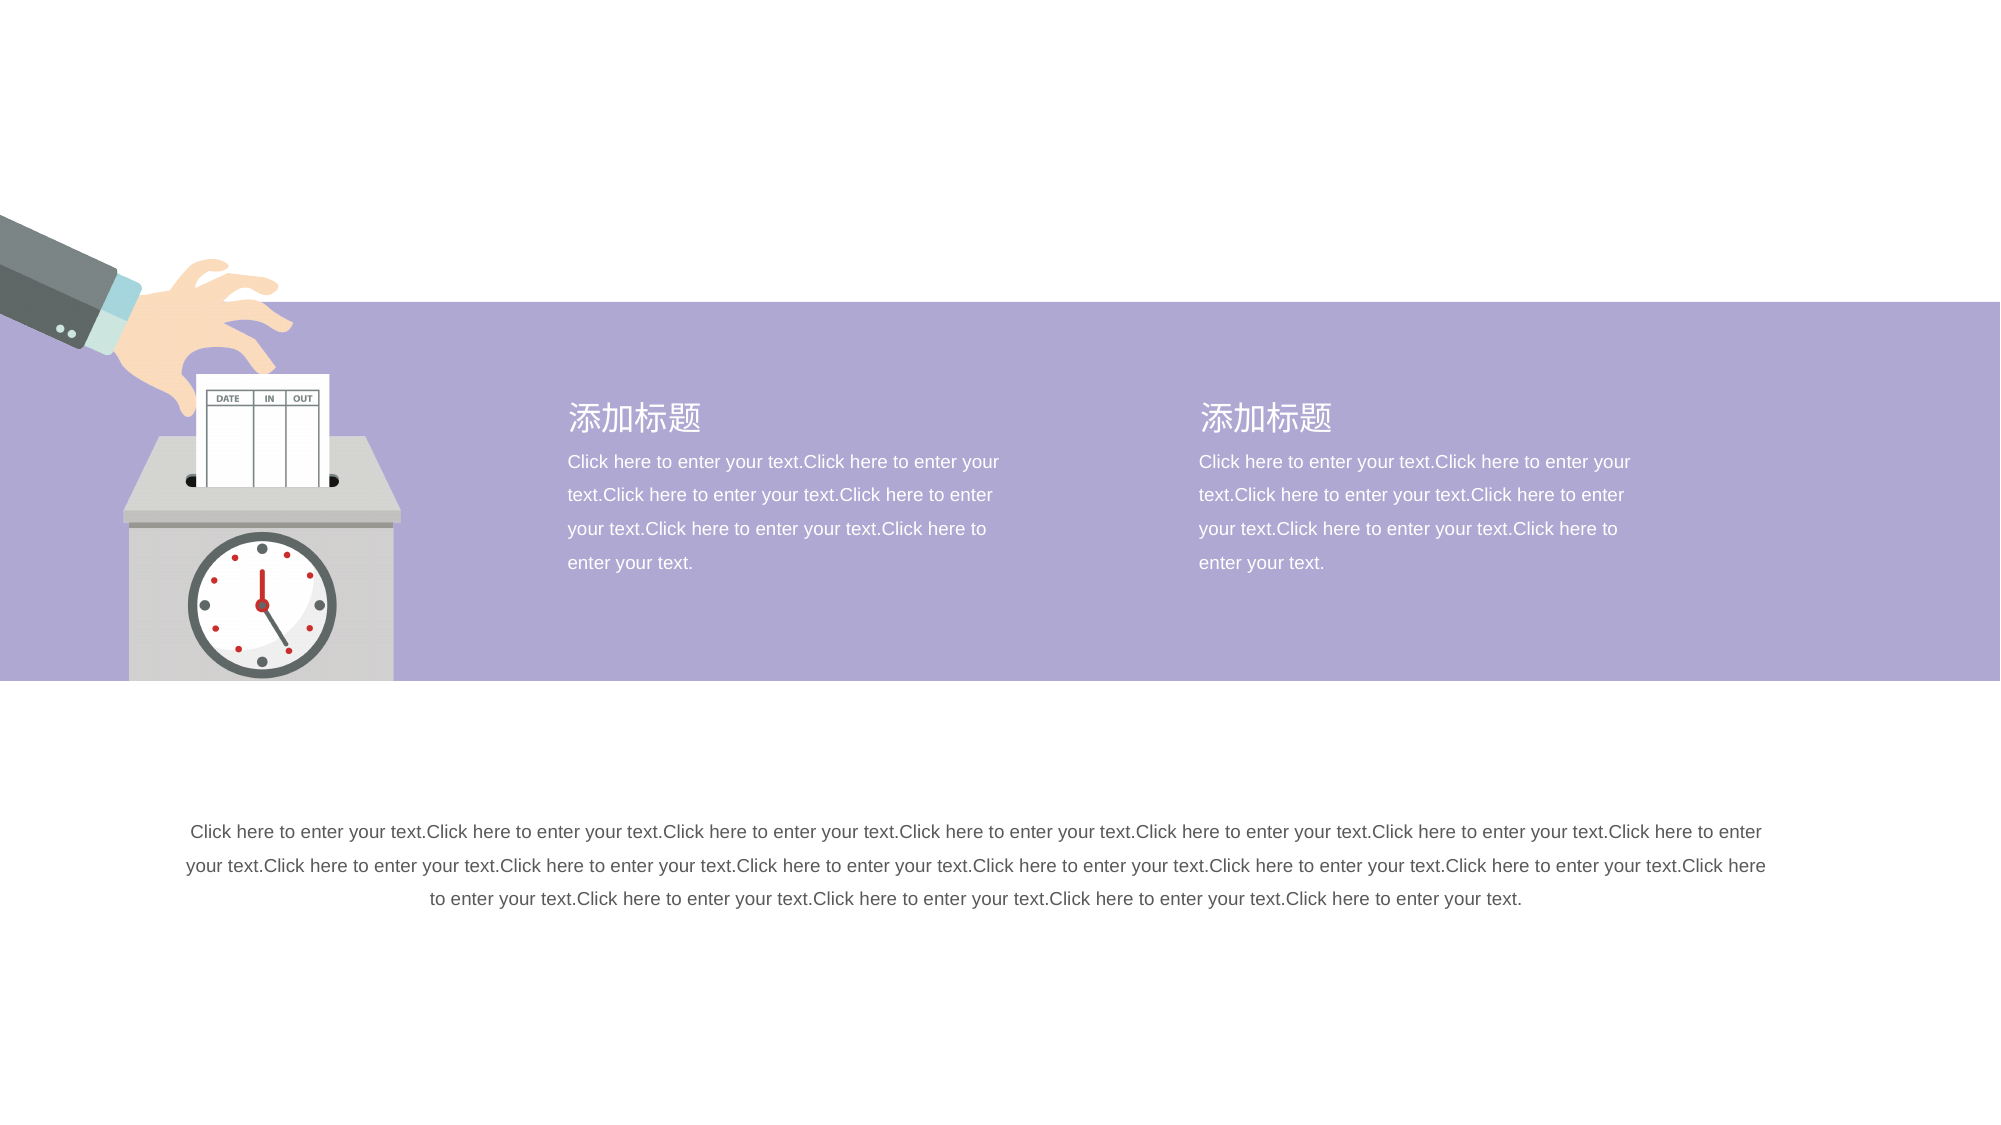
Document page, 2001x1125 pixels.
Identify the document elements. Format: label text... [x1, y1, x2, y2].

text_box Click here to enter your text.Click here to enter your text.Click here to enter your text.Click here to enter your text.Click here to enter your text.Click here to enter your text. [552, 430, 1019, 581]
text_box Click here to enter your text.Click here to enter your text.Click here to enter your text.Click here to enter your text.Click here to enter your text.Click here to enter your text. [1184, 430, 1650, 581]
text_box 添加标题 [1185, 390, 1348, 430]
picture [0, 214, 401, 681]
text_box Click here to enter your text.Click here to enter your text.Click here to enter your text.Click here to enter your text.Click here to enter your text.Click here to enter your text.Click here to enter your text.Click here to enter your text.Click here to enter your text.Click here to enter your text.Click here to enter your text.Click here to enter your text.Click here to enter your text.Click here to enter your text.Click here to enter your text.Click here to enter your text.Click here to enter your text.Click here to enter your text. [168, 801, 1783, 917]
text_box [0, 301, 2000, 682]
text_box 添加标题 [553, 390, 717, 430]
